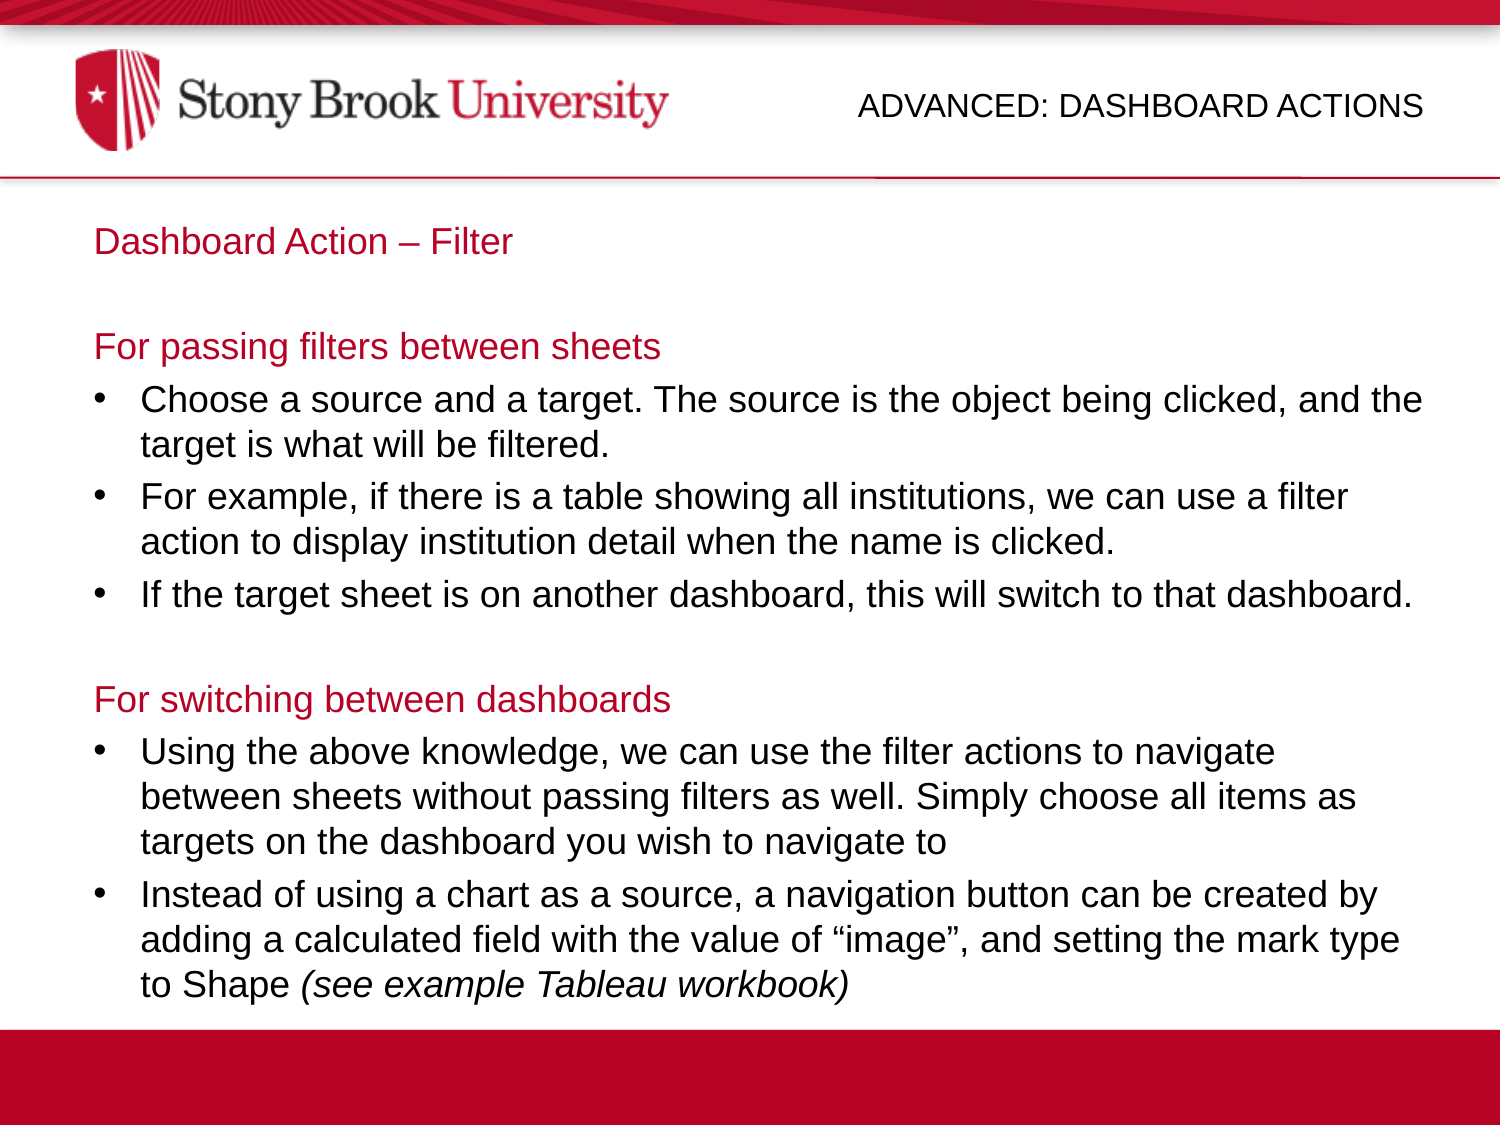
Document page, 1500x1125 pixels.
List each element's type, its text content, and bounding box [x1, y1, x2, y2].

picture [0, 0, 1500, 25]
text_box Dashboard Action – Filter For passing filters between sheets Choose a source and a target. The source is the object being clicked, and the target is what will be filtered. For example, if there is a table showing all institutions, we can use a filter action to display institution detail when the name is clicked. If the target sheet is on another dashboard, this will switch to that dashboard. For switching between dashboards Using the above knowledge, we can use the filter actions to navigate between sheets without passing filters as well. Simply choose all items as targets on the dashboard you wish to navigate to Instead of using a chart as a source, a navigation button can be created by adding a calculated field with the value of “image”, and setting the mark type to Shape (see example Tableau workbook) [74, 217, 1425, 989]
list Advanced: Dashboard Actions [776, 76, 1425, 139]
